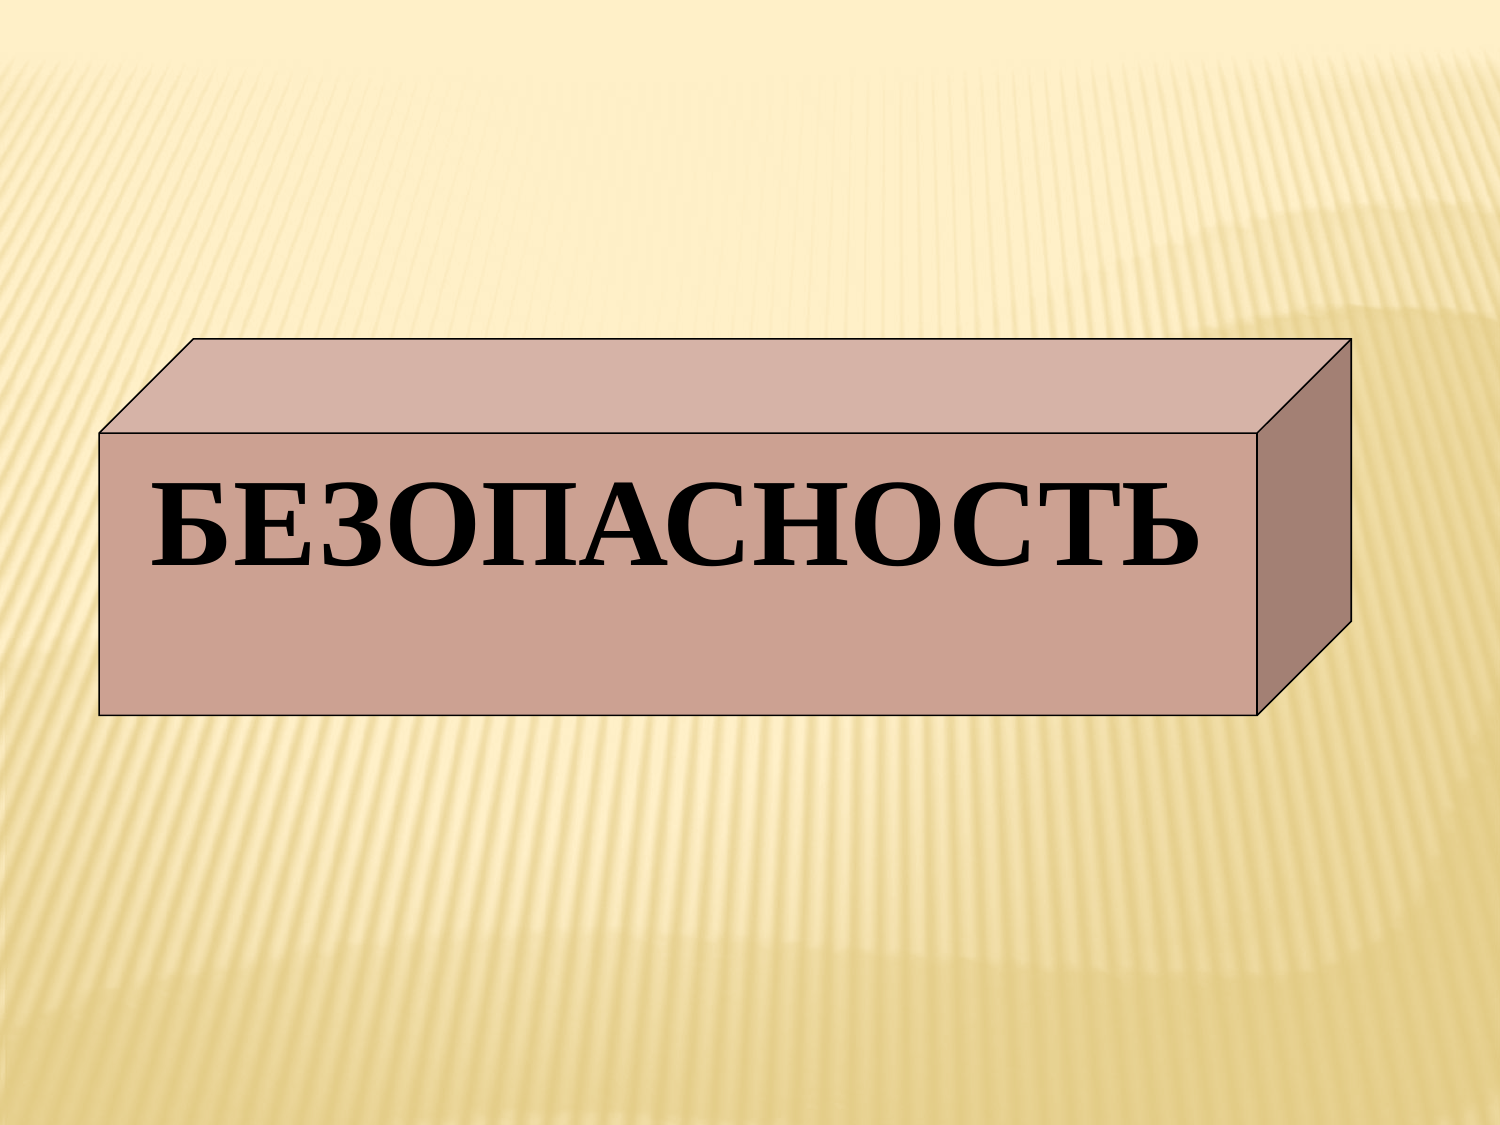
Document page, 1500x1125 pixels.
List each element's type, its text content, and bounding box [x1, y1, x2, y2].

text_box БЕЗОПАСНОСТЬ [99, 338, 1352, 716]
